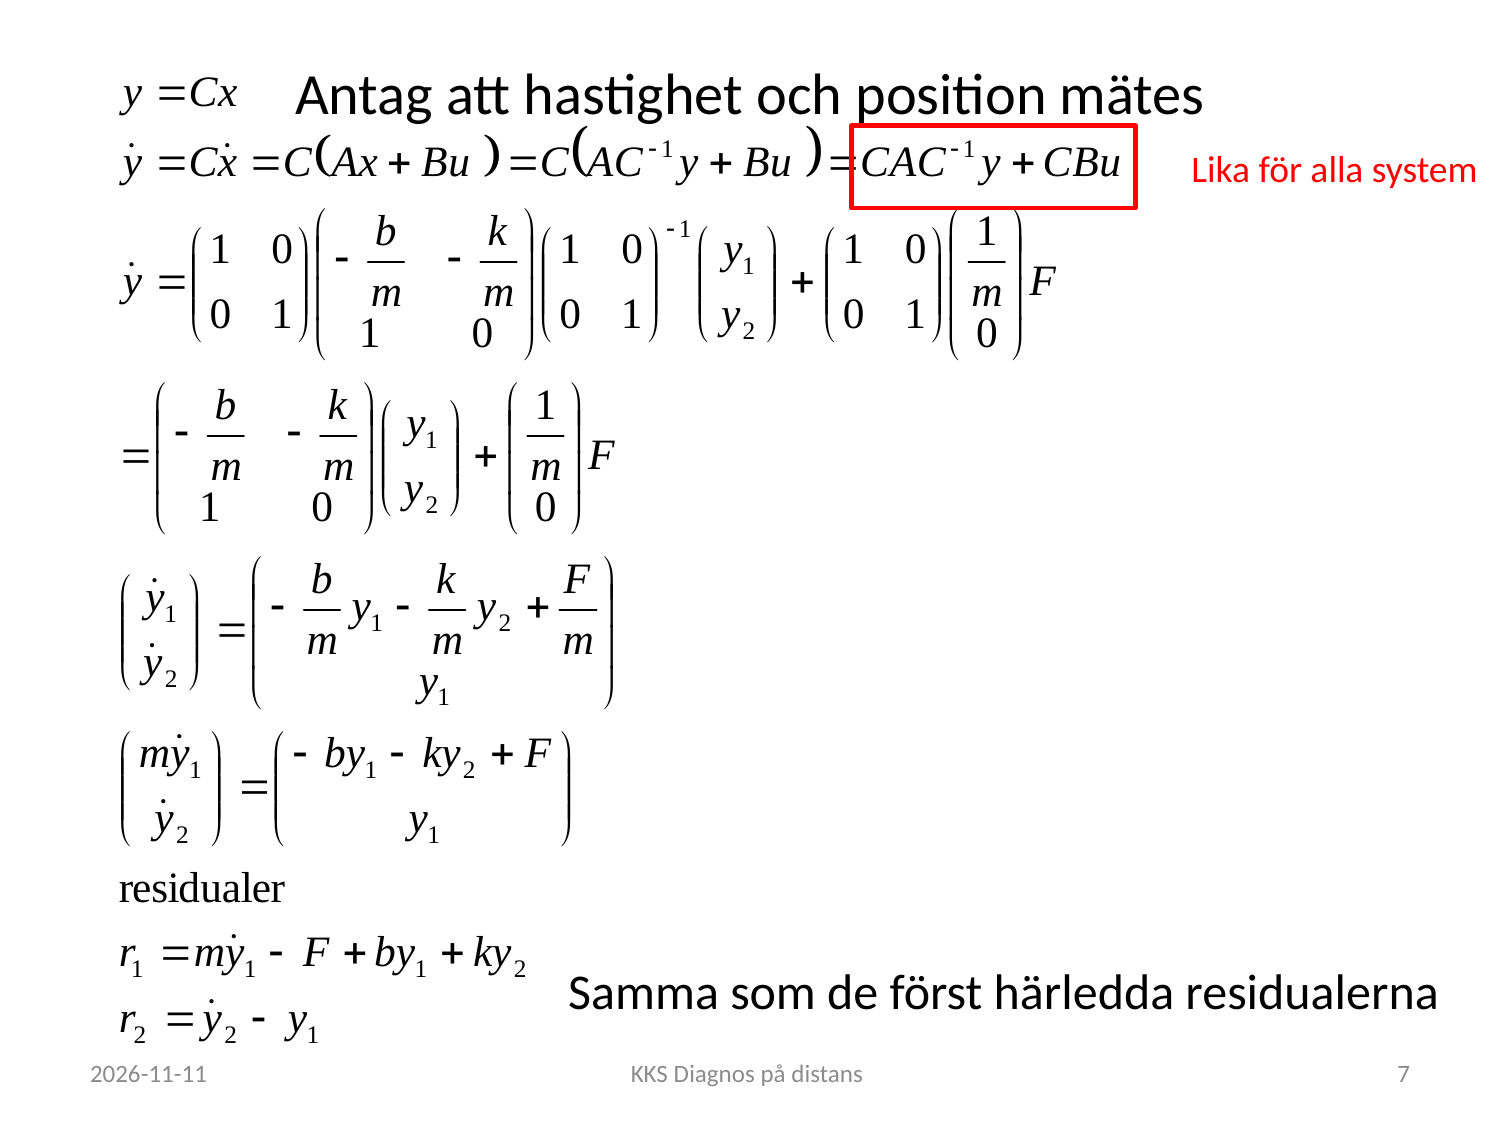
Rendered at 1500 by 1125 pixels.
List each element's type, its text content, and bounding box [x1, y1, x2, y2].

slide_number 7 [1074, 1042, 1425, 1103]
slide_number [75, 1042, 425, 1103]
title Antag att hastighet och position mätes [75, 45, 1425, 138]
text_box Lika för alla system [1176, 137, 1494, 197]
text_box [111, 66, 1130, 1052]
text_box Samma som de först härledda residualerna [1135, 952, 1455, 1027]
footer KKS Diagnos på distans [512, 1060, 988, 1103]
